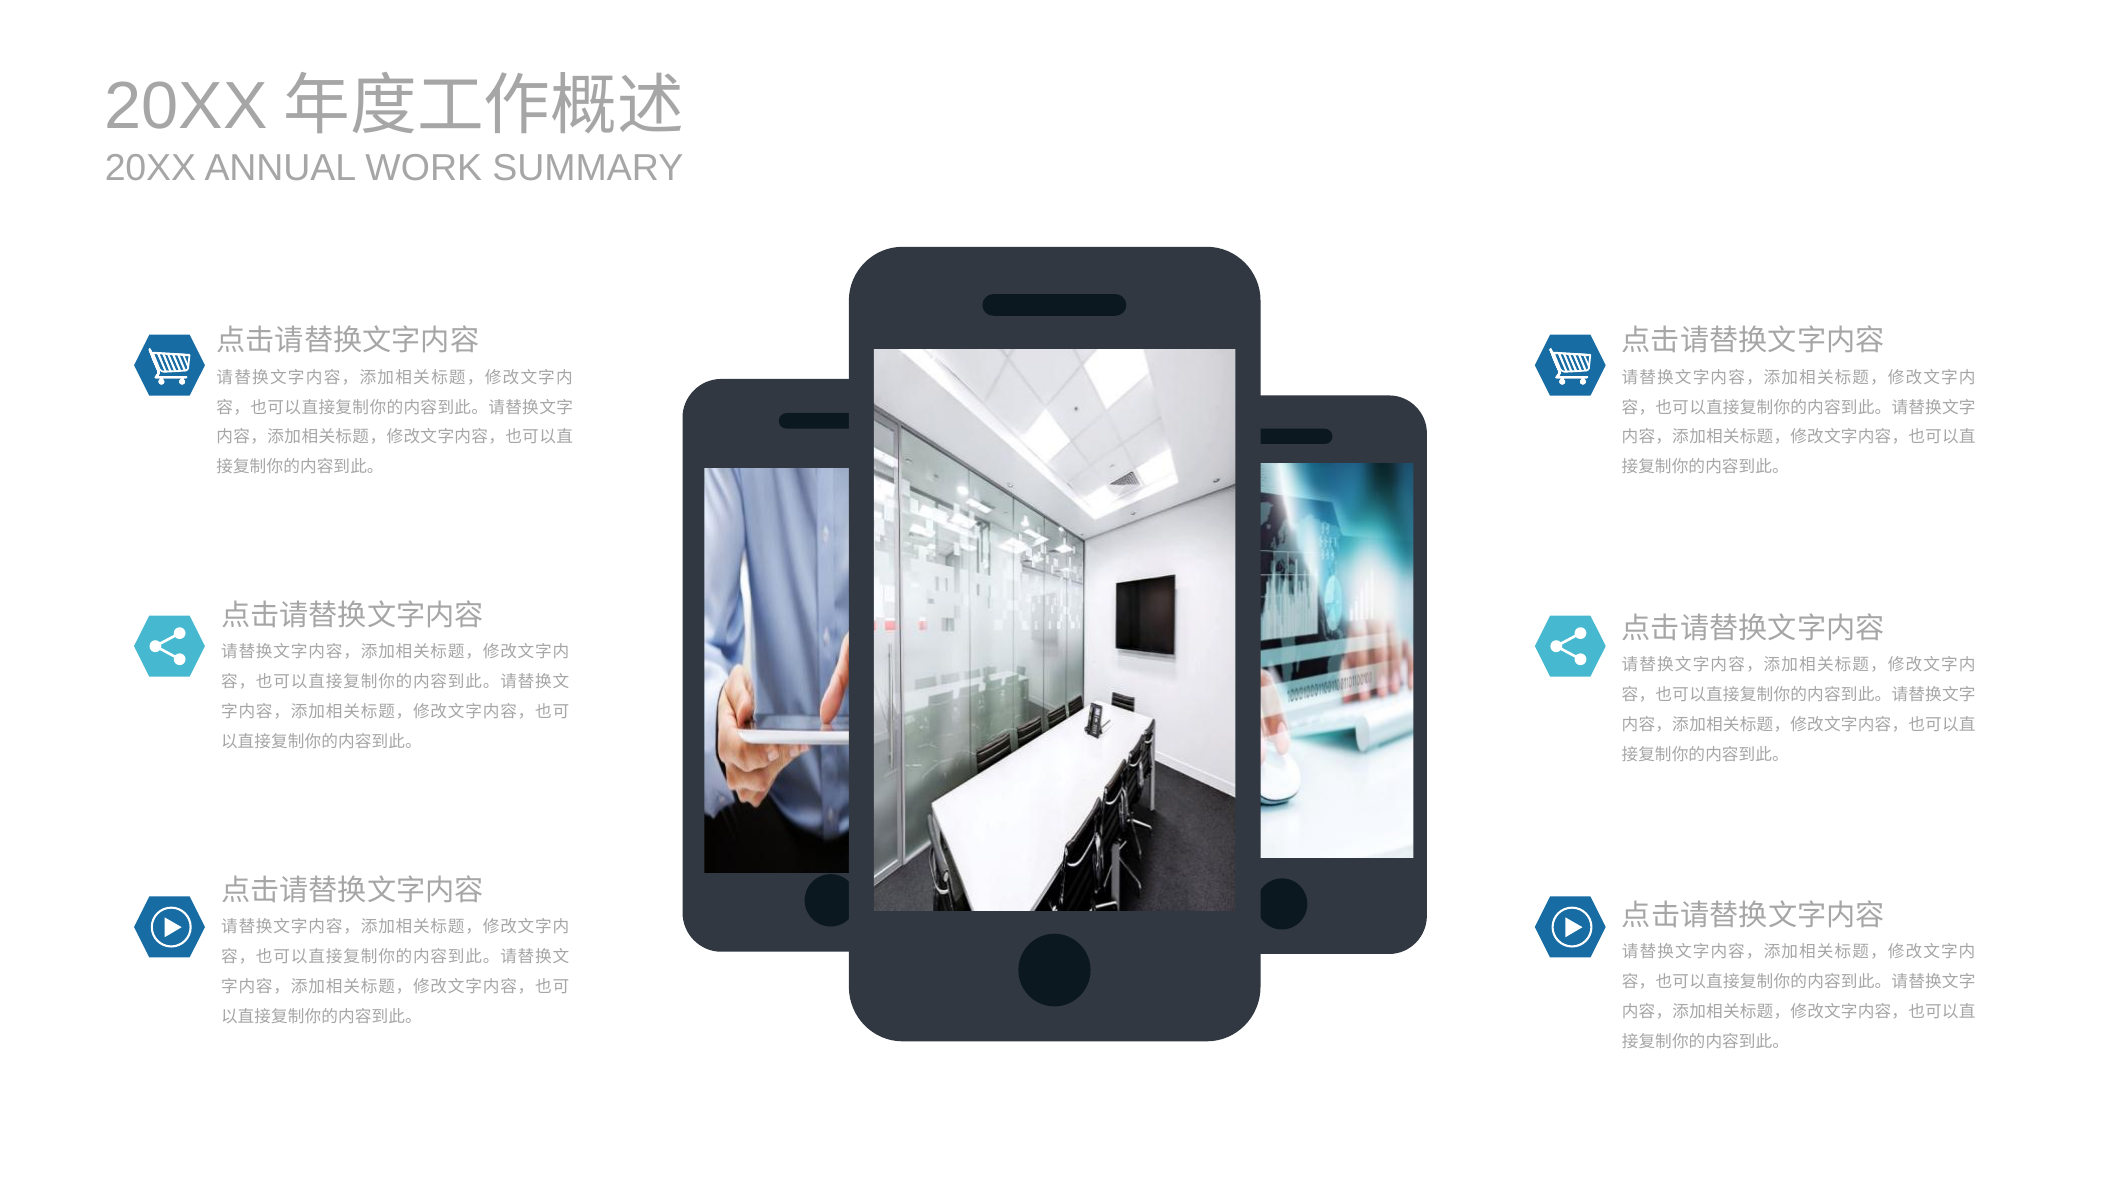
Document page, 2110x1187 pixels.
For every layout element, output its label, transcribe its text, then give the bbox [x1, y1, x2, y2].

text_box 点击请替换文字内容 请替换文字内容，添加相关标题，修改文字内容，也可以直接复制你的内容到此。请替换文字内容，添加相关标题，修改文字内容，也可以直接复制你的内容到此。 [1621, 896, 1976, 1052]
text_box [1534, 896, 1606, 958]
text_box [1534, 615, 1606, 677]
text_box 点击请替换文字内容 请替换文字内容，添加相关标题，修改文字内容，也可以直接复制你的内容到此。请替换文字内容，添加相关标题，修改文字内容，也可以直接复制你的内容到此。 [221, 596, 570, 752]
text_box 点击请替换文字内容 请替换文字内容，添加相关标题，修改文字内容，也可以直接复制你的内容到此。请替换文字内容，添加相关标题，修改文字内容，也可以直接复制你的内容到此。 [221, 871, 570, 1027]
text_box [1534, 334, 1606, 396]
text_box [1261, 378, 1427, 954]
text_box 20XX ANNUAL WORK SUMMARY [104, 142, 692, 188]
text_box 20XX年度工作概述 [104, 61, 692, 142]
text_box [134, 615, 205, 677]
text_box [134, 334, 205, 396]
text_box 点击请替换文字内容 请替换文字内容，添加相关标题，修改文字内容，也可以直接复制你的内容到此。请替换文字内容，添加相关标题，修改文字内容，也可以直接复制你的内容到此。 [1621, 321, 1976, 477]
text_box 点击请替换文字内容 请替换文字内容，添加相关标题，修改文字内容，也可以直接复制你的内容到此。请替换文字内容，添加相关标题，修改文字内容，也可以直接复制你的内容到此。 [216, 321, 574, 477]
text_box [848, 246, 1261, 1042]
text_box 点击请替换文字内容 请替换文字内容，添加相关标题，修改文字内容，也可以直接复制你的内容到此。请替换文字内容，添加相关标题，修改文字内容，也可以直接复制你的内容到此。 [1621, 608, 1976, 764]
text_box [134, 896, 205, 958]
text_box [682, 378, 848, 954]
